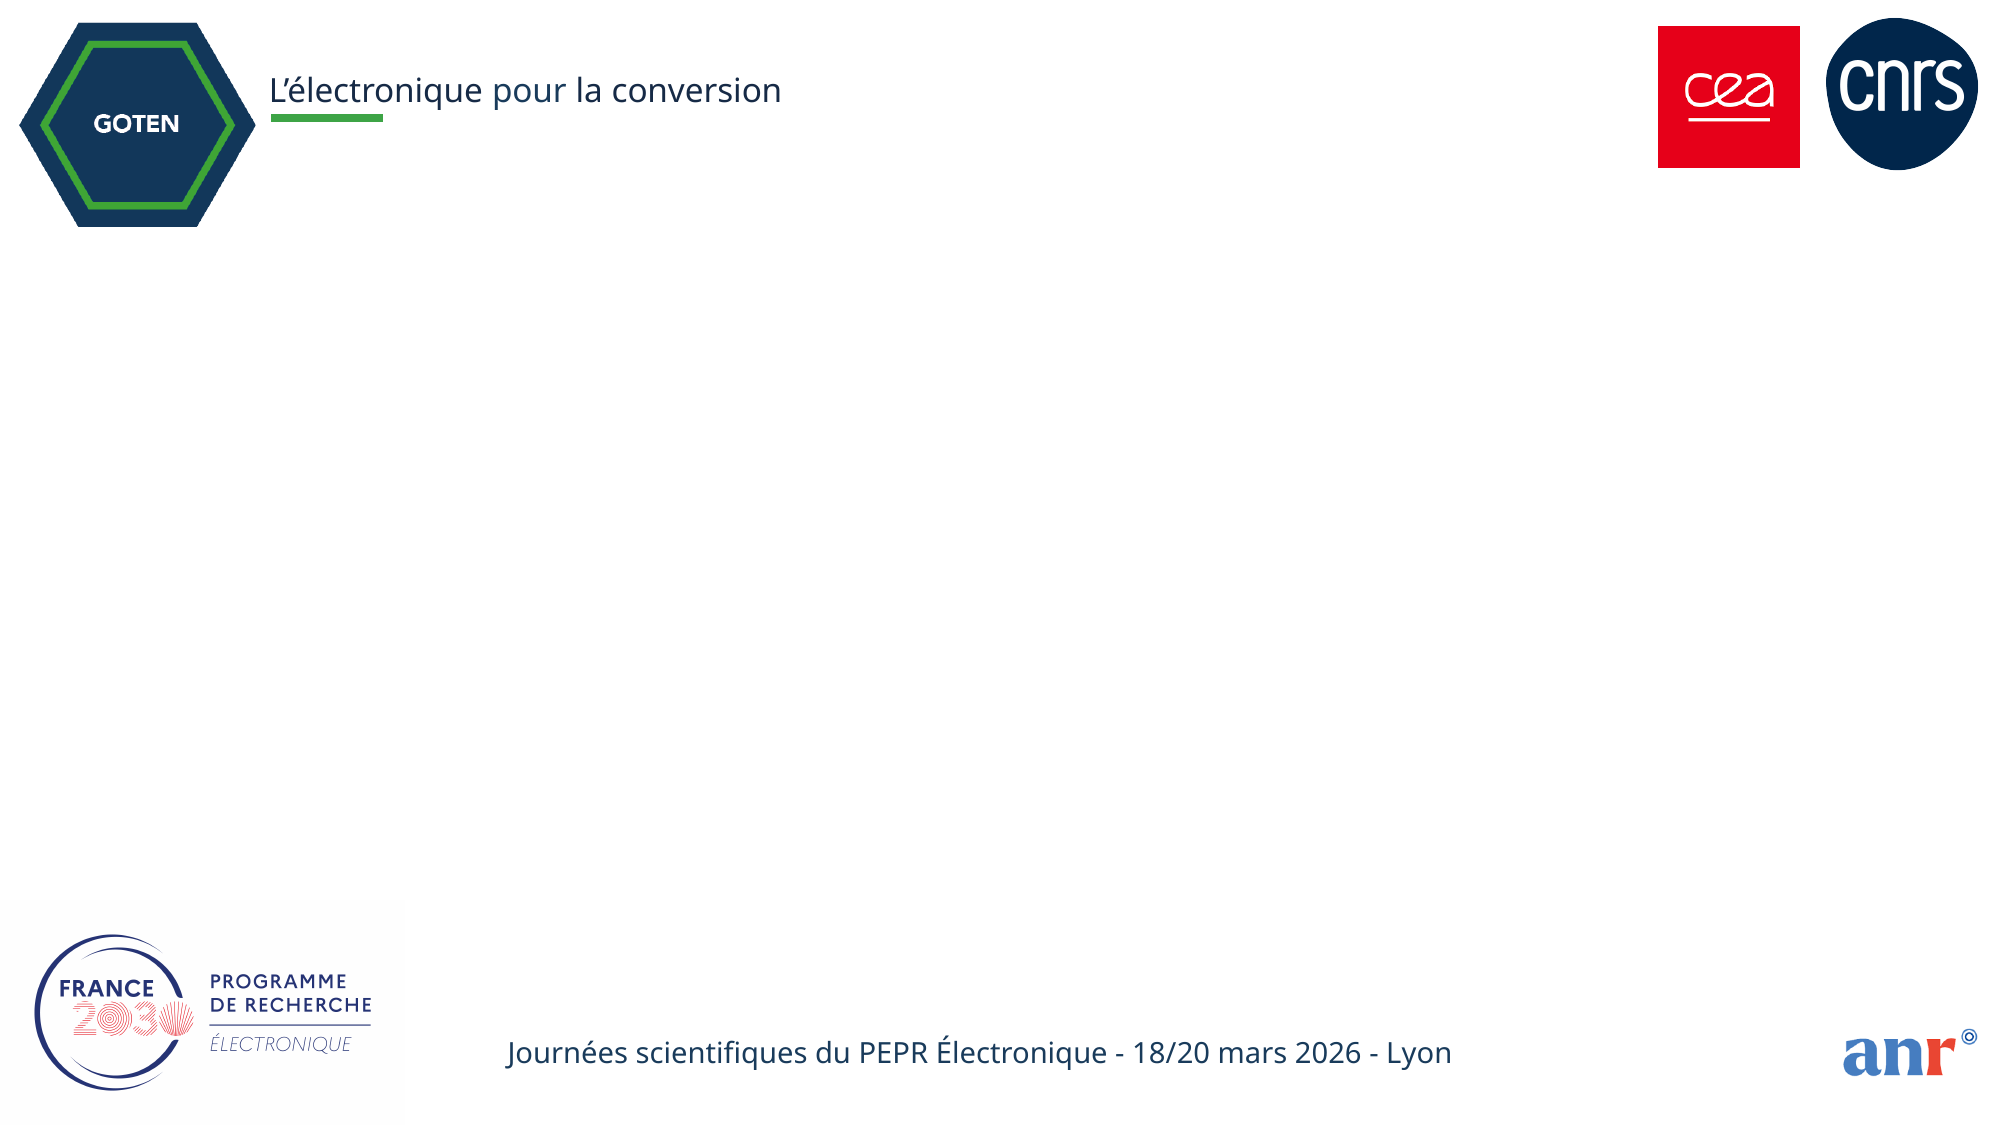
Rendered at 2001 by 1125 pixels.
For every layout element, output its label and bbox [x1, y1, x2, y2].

picture [1839, 982, 1981, 1124]
picture [0, 900, 405, 1125]
picture [19, 22, 256, 227]
picture [1658, 26, 1800, 168]
picture [1823, 16, 1981, 172]
